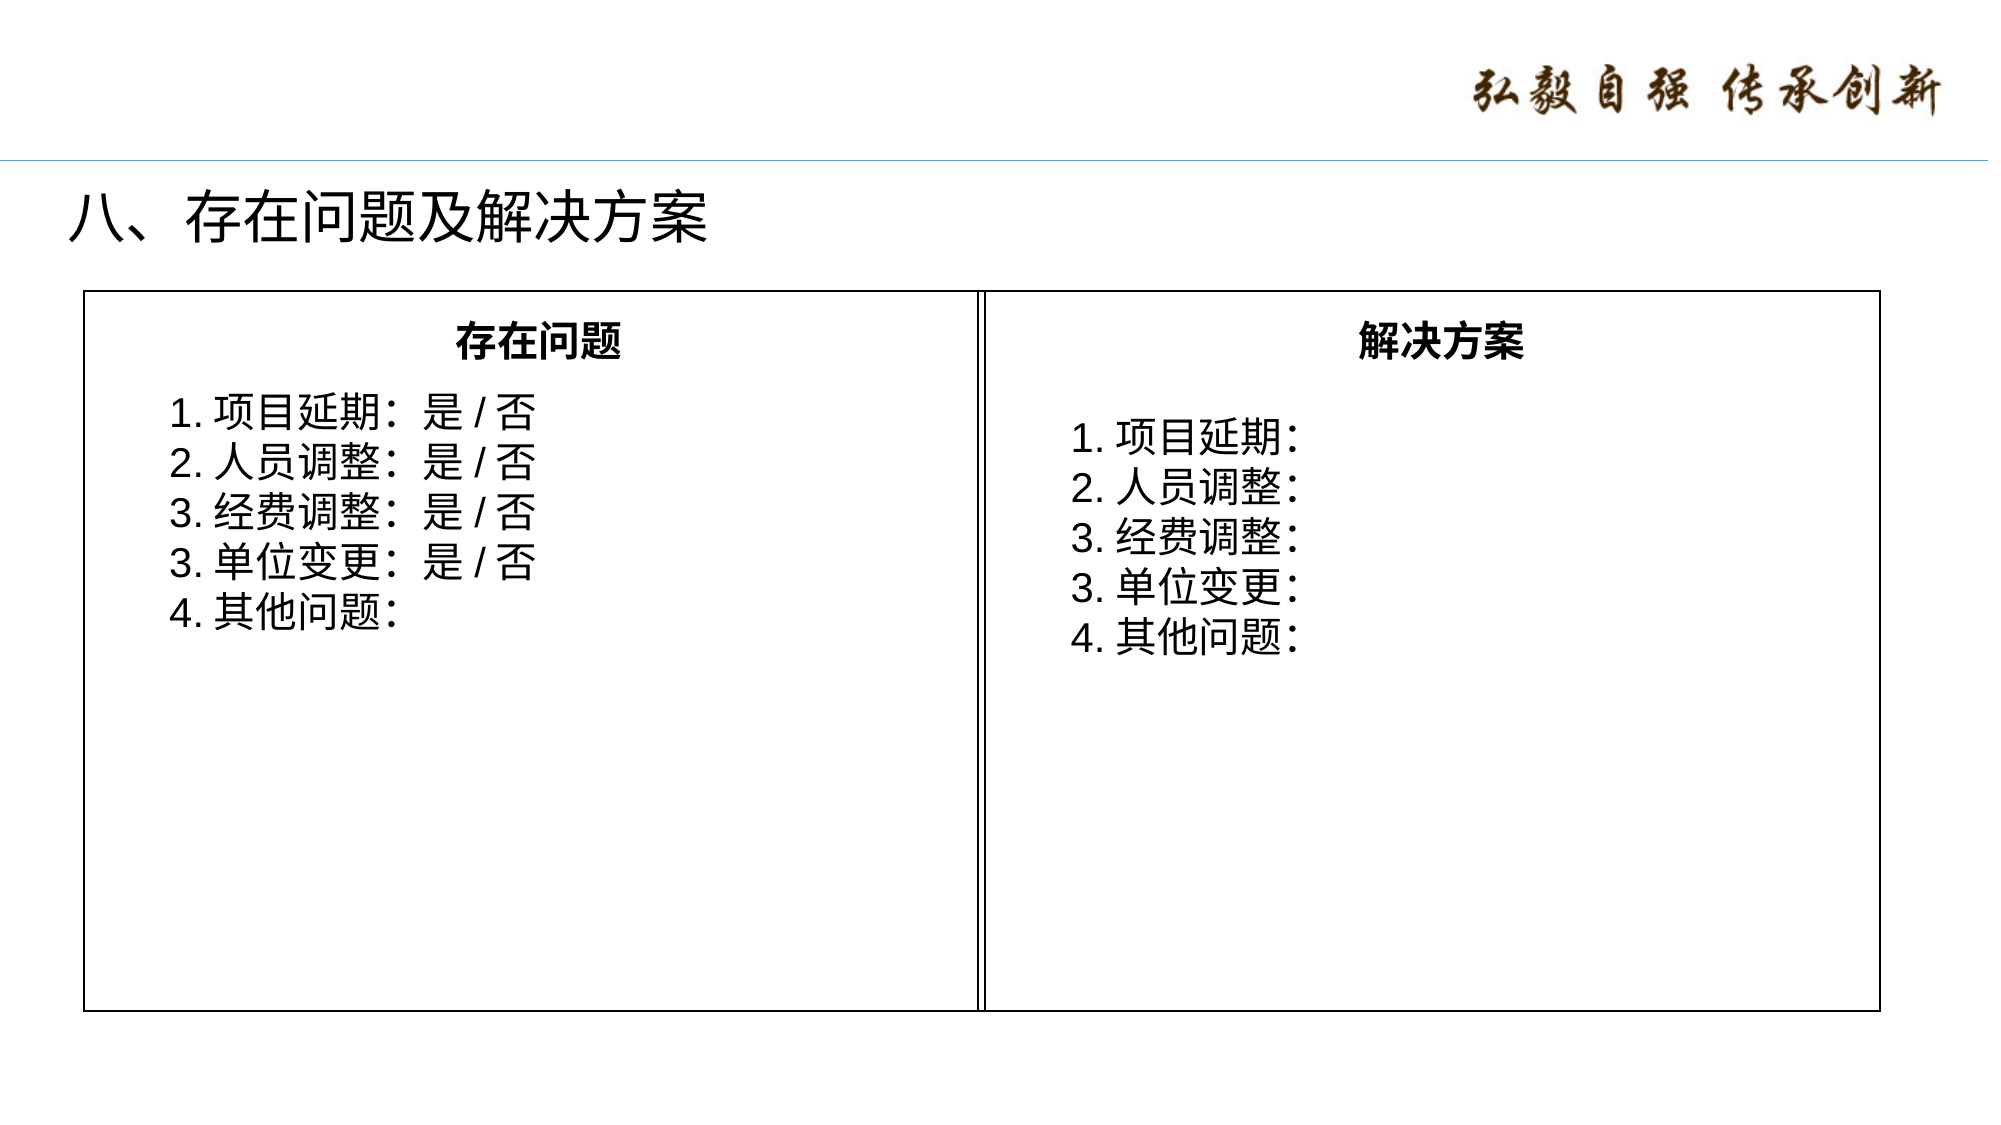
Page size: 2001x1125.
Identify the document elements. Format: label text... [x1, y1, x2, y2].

picture [1443, 24, 1988, 160]
text_box 八、存在问题及解决方案 [53, 172, 1294, 258]
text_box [83, 290, 1880, 1012]
